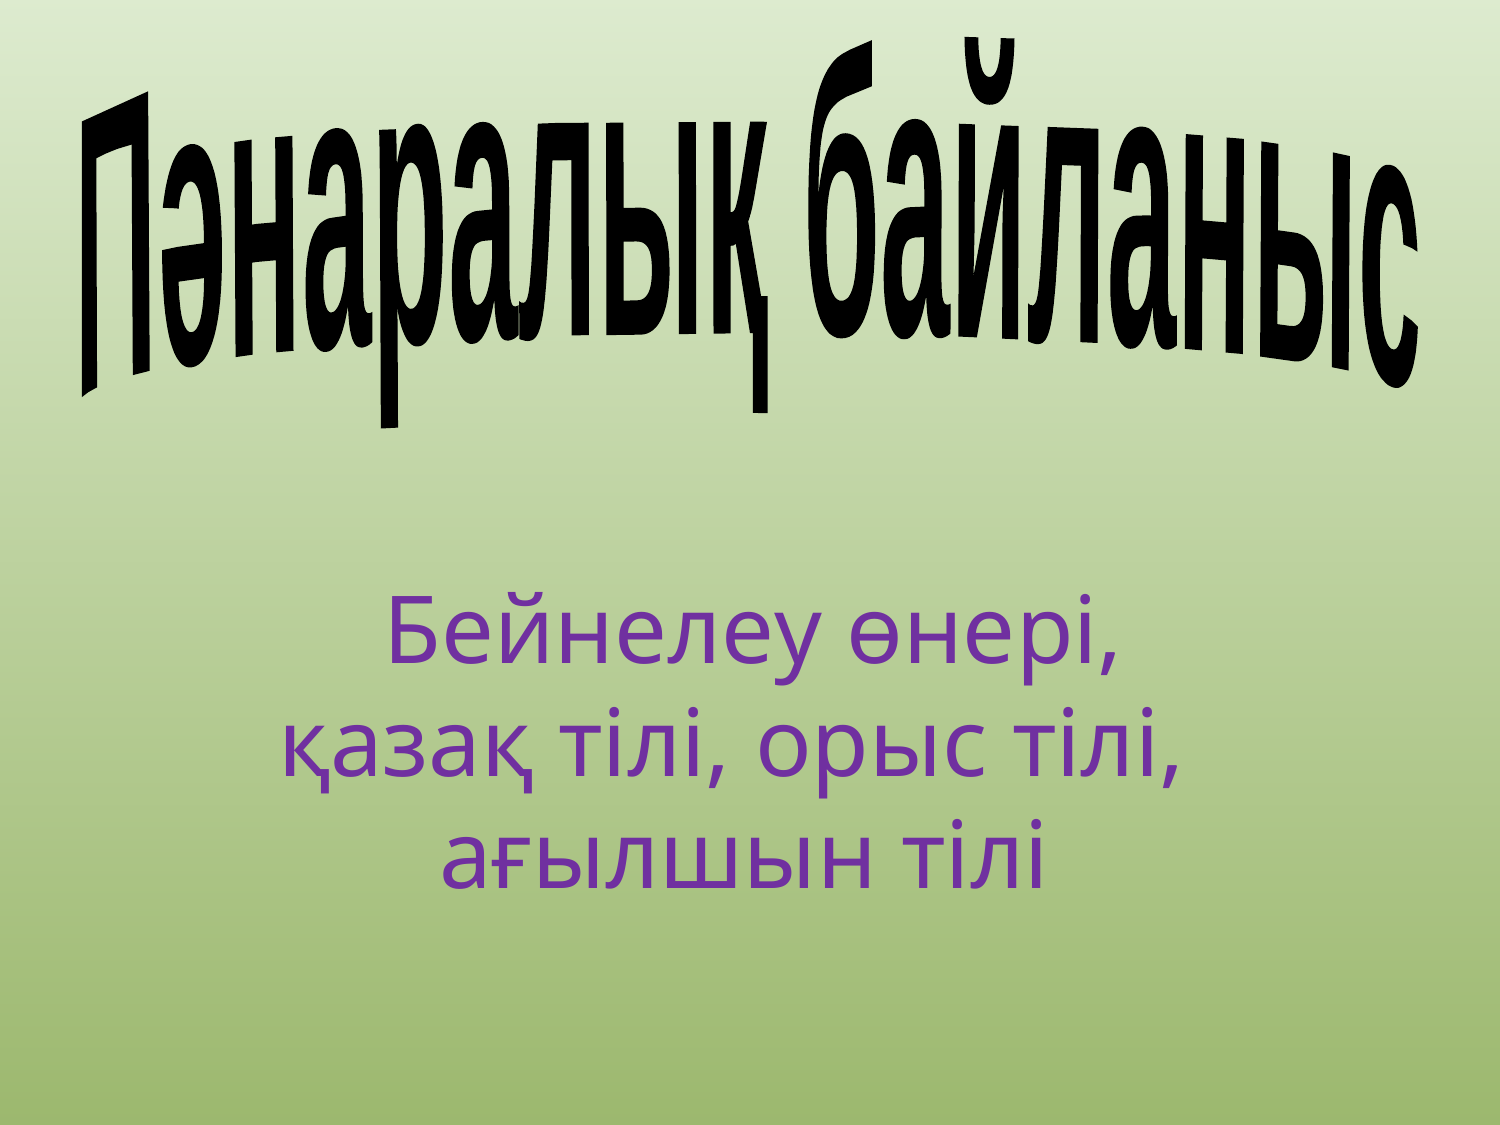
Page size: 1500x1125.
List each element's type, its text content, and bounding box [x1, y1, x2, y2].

text_box Бейнелеу өнері, қазақ тілі, орыс тілі, ағылшын тілі [0, 562, 1500, 915]
